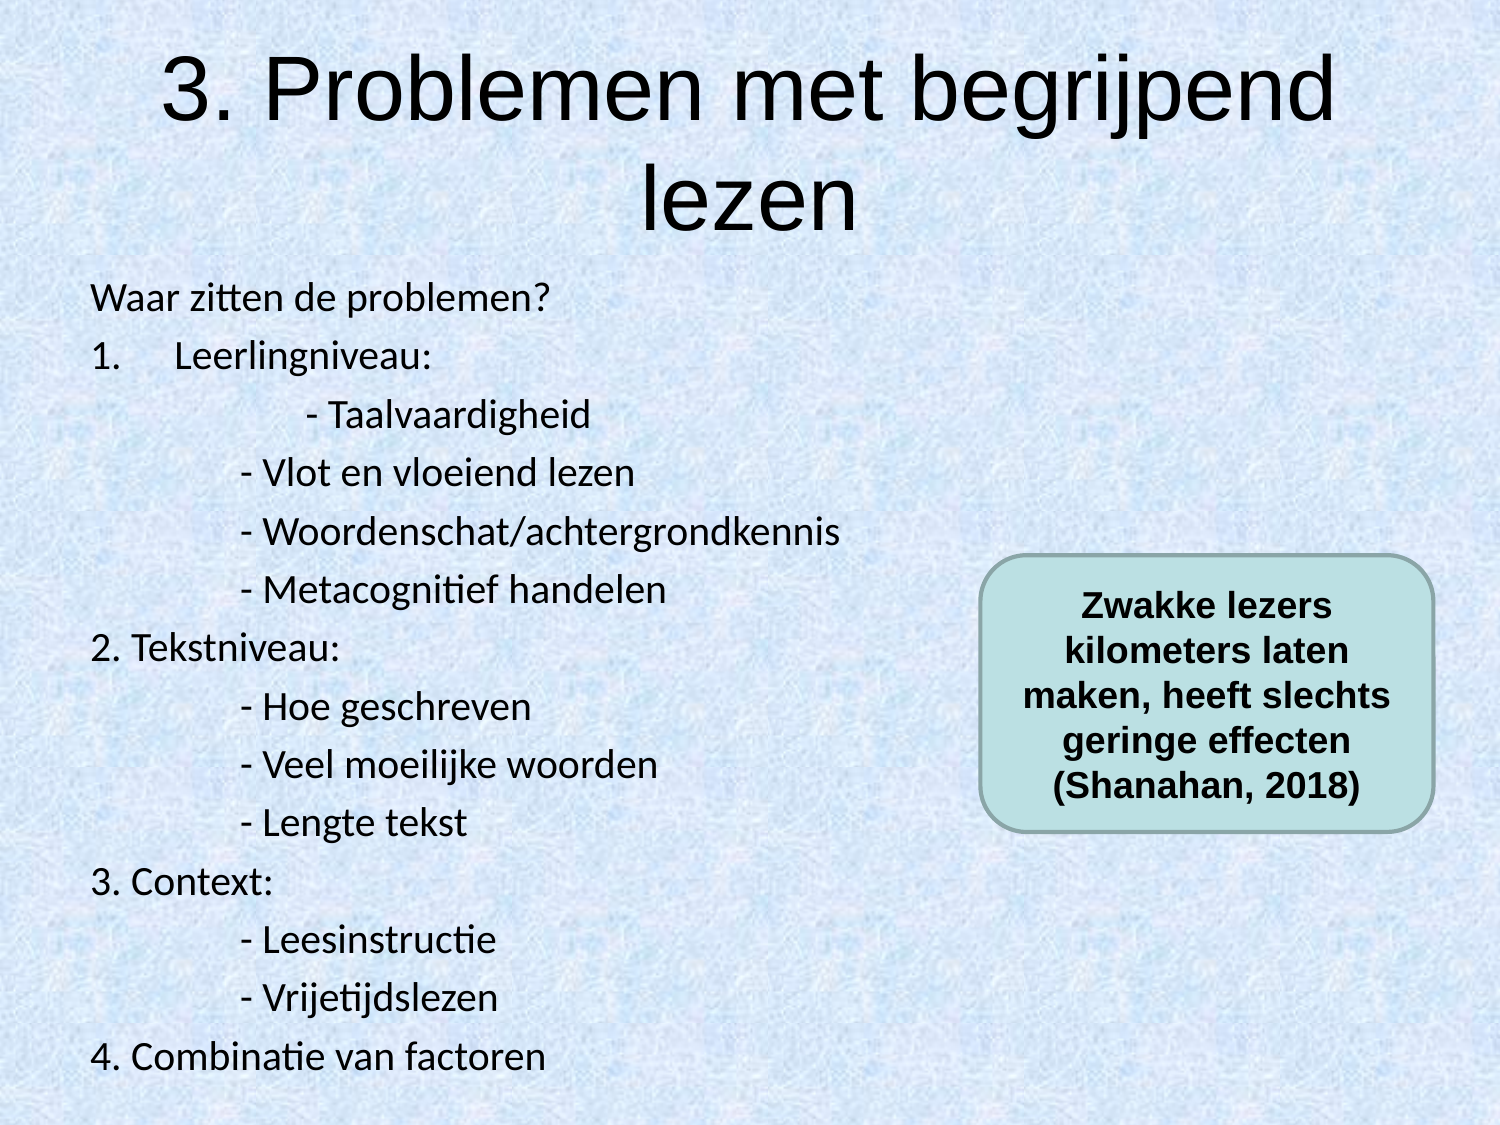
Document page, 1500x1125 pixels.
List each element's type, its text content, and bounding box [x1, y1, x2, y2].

list Waar zitten de problemen? Leerlingniveau: - Taalvaardigheid - Vlot en vloeiend lezen - Woordenschat/achtergrondkennis - Metacognitief handelen 2. Tekstniveau: - Hoe geschreven - Veel moeilijke woorden - Lengte tekst 3. Context: - Leesinstructie - Vrijetijdslezen 4. Combinatie van factoren [75, 262, 1425, 1005]
text_box Zwakke lezers kilometers laten maken, heeft slechts geringe effecten (Shanahan, 2018) [978, 553, 1436, 835]
title 3. Problemen met begrijpend lezen [75, 45, 1425, 233]
picture [0, 0, 1500, 1125]
